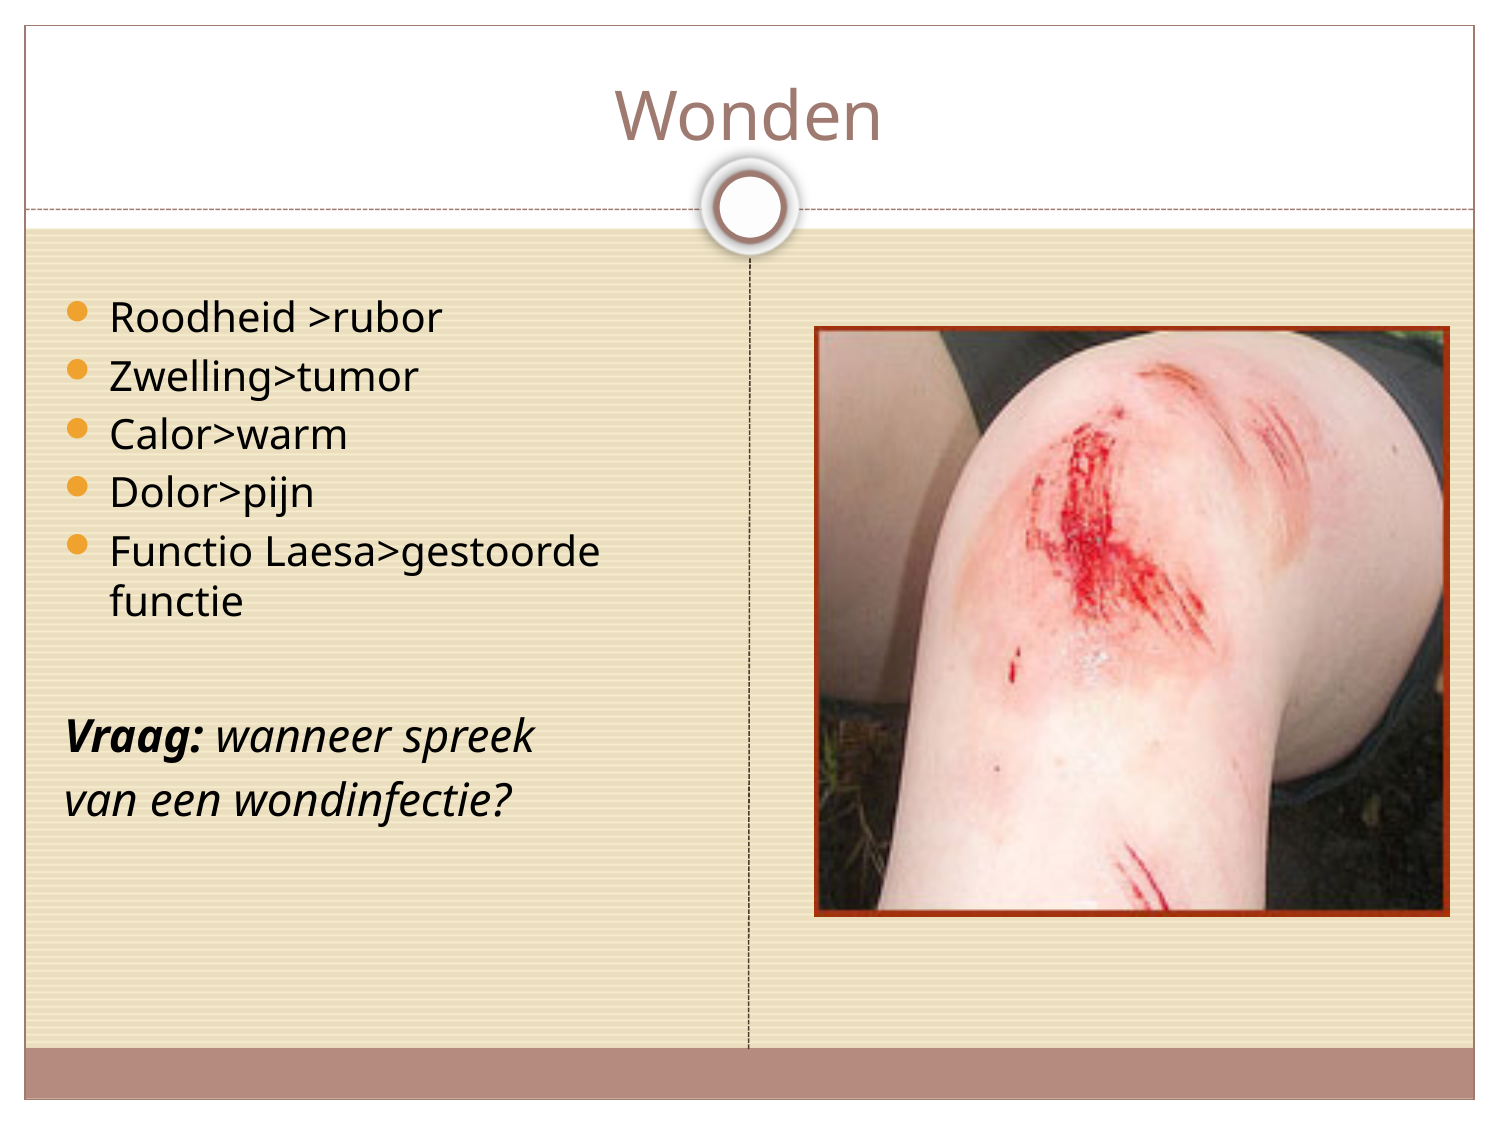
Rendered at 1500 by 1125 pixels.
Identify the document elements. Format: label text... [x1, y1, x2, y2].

title Wonden [49, 37, 1450, 162]
list Roodheid >rubor Zwelling>tumor Calor>warm Dolor>pijn Functio Laesa>gestoorde functie Vraag: wanneer spreek van een wondinfectie? [49, 224, 712, 993]
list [817, 329, 1449, 916]
